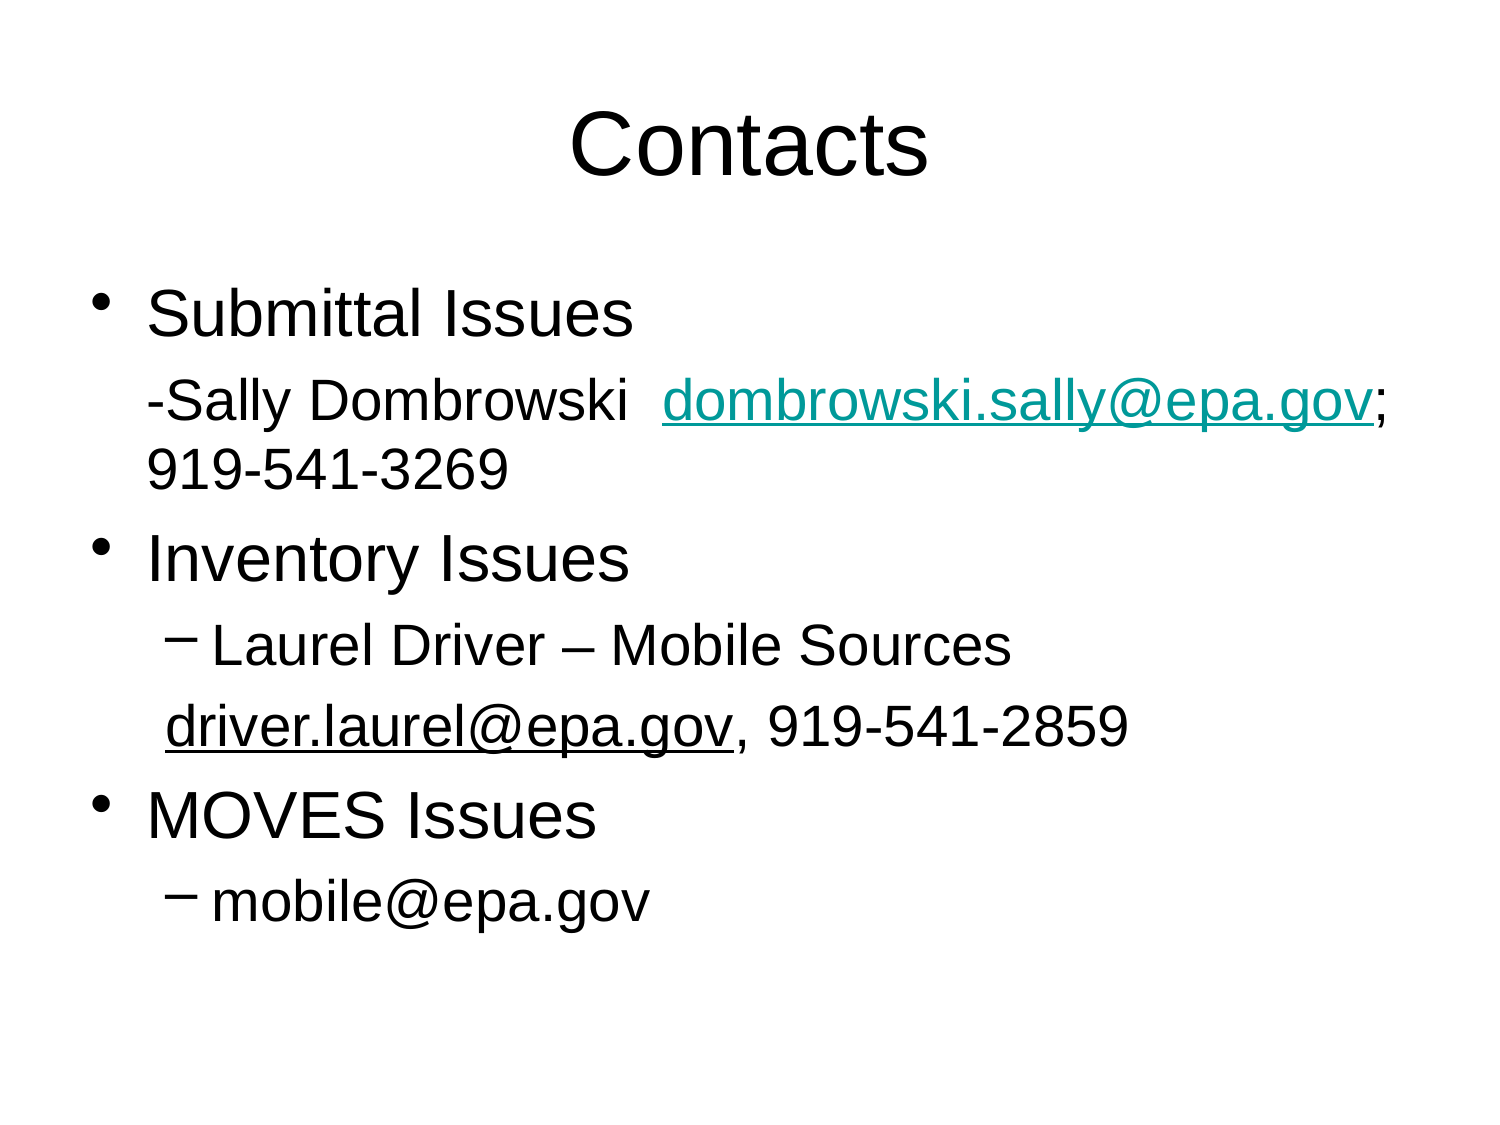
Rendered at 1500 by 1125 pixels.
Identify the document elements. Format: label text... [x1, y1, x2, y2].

list Submittal Issues -Sally Dombrowski dombrowski.sally@epa.gov; 919-541-3269 Inventory Issues Laurel Driver – Mobile Sources driver.laurel@epa.gov, 919-541-2859 MOVES Issues mobile@epa.gov [74, 262, 1426, 1006]
title Contacts [74, 44, 1426, 233]
